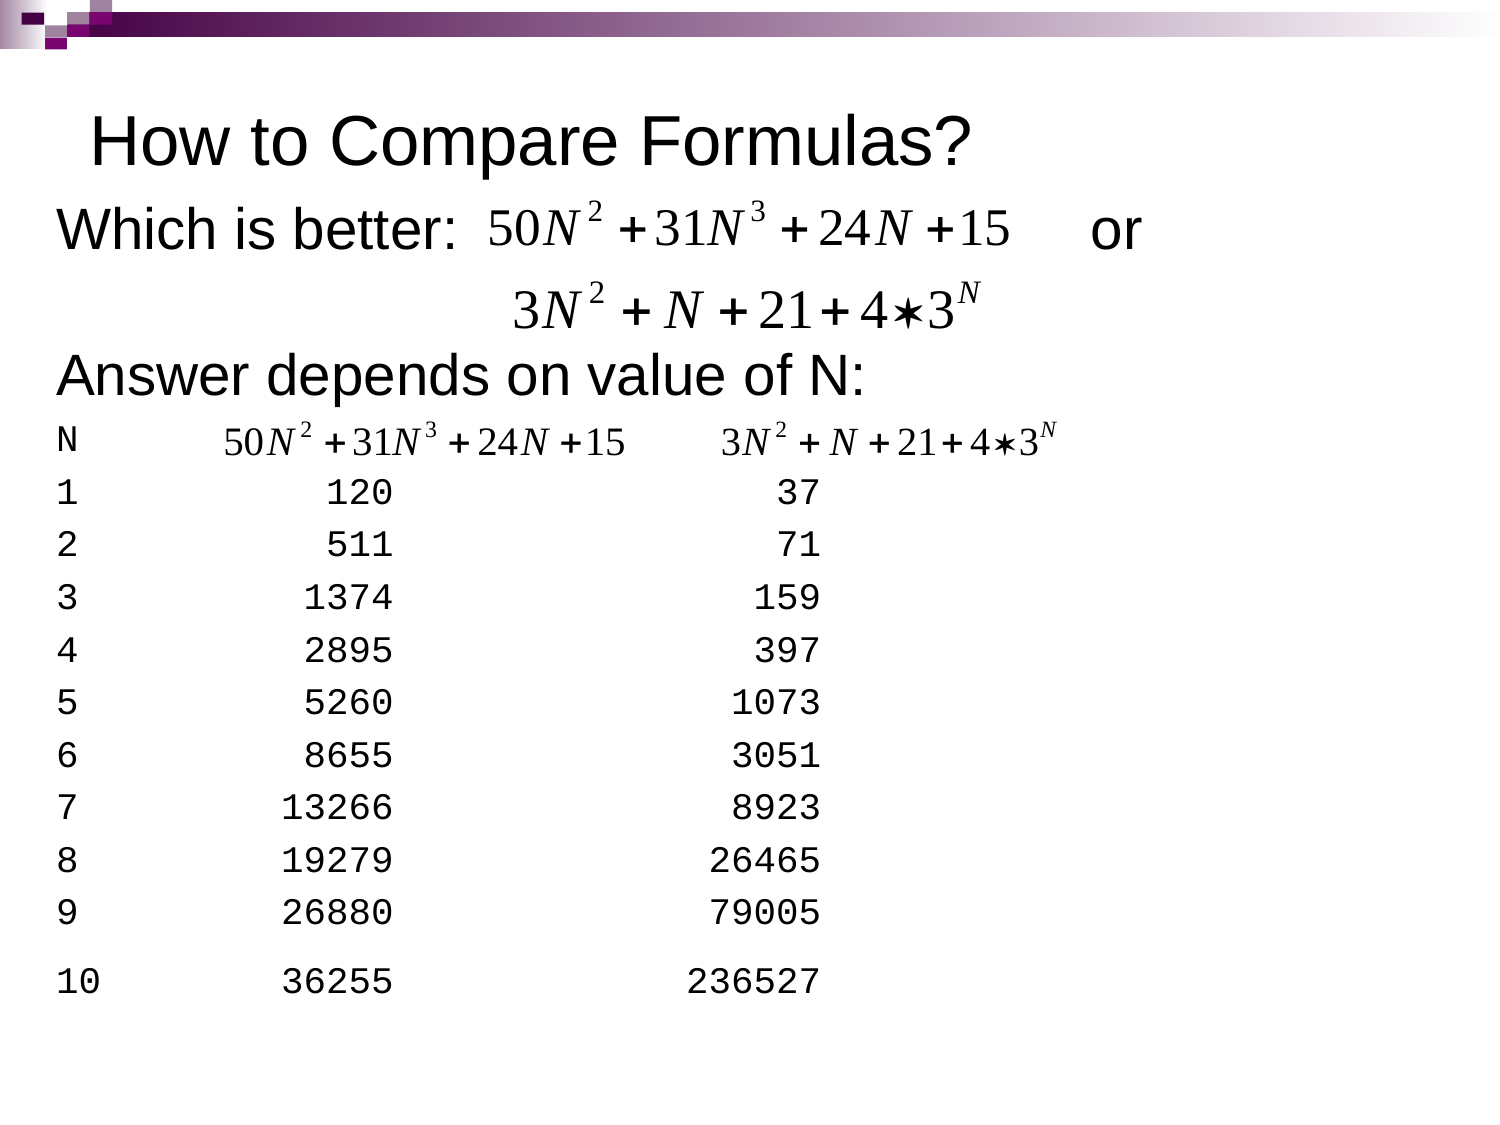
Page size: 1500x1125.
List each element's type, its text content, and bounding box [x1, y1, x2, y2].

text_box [218, 411, 631, 466]
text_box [715, 411, 1066, 465]
list Which is better: or Answer depends on value of N: N 1 120 37 2 511 71 3 1374 159 4 2895 397 5 5260 1073 6 8655 3051 7 13266 8923 8 19279 26465 9 26880 79005 10 36255 236527 [41, 197, 1391, 1010]
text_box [505, 267, 994, 343]
title How to Compare Formulas? [75, 75, 1425, 200]
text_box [480, 187, 1019, 259]
